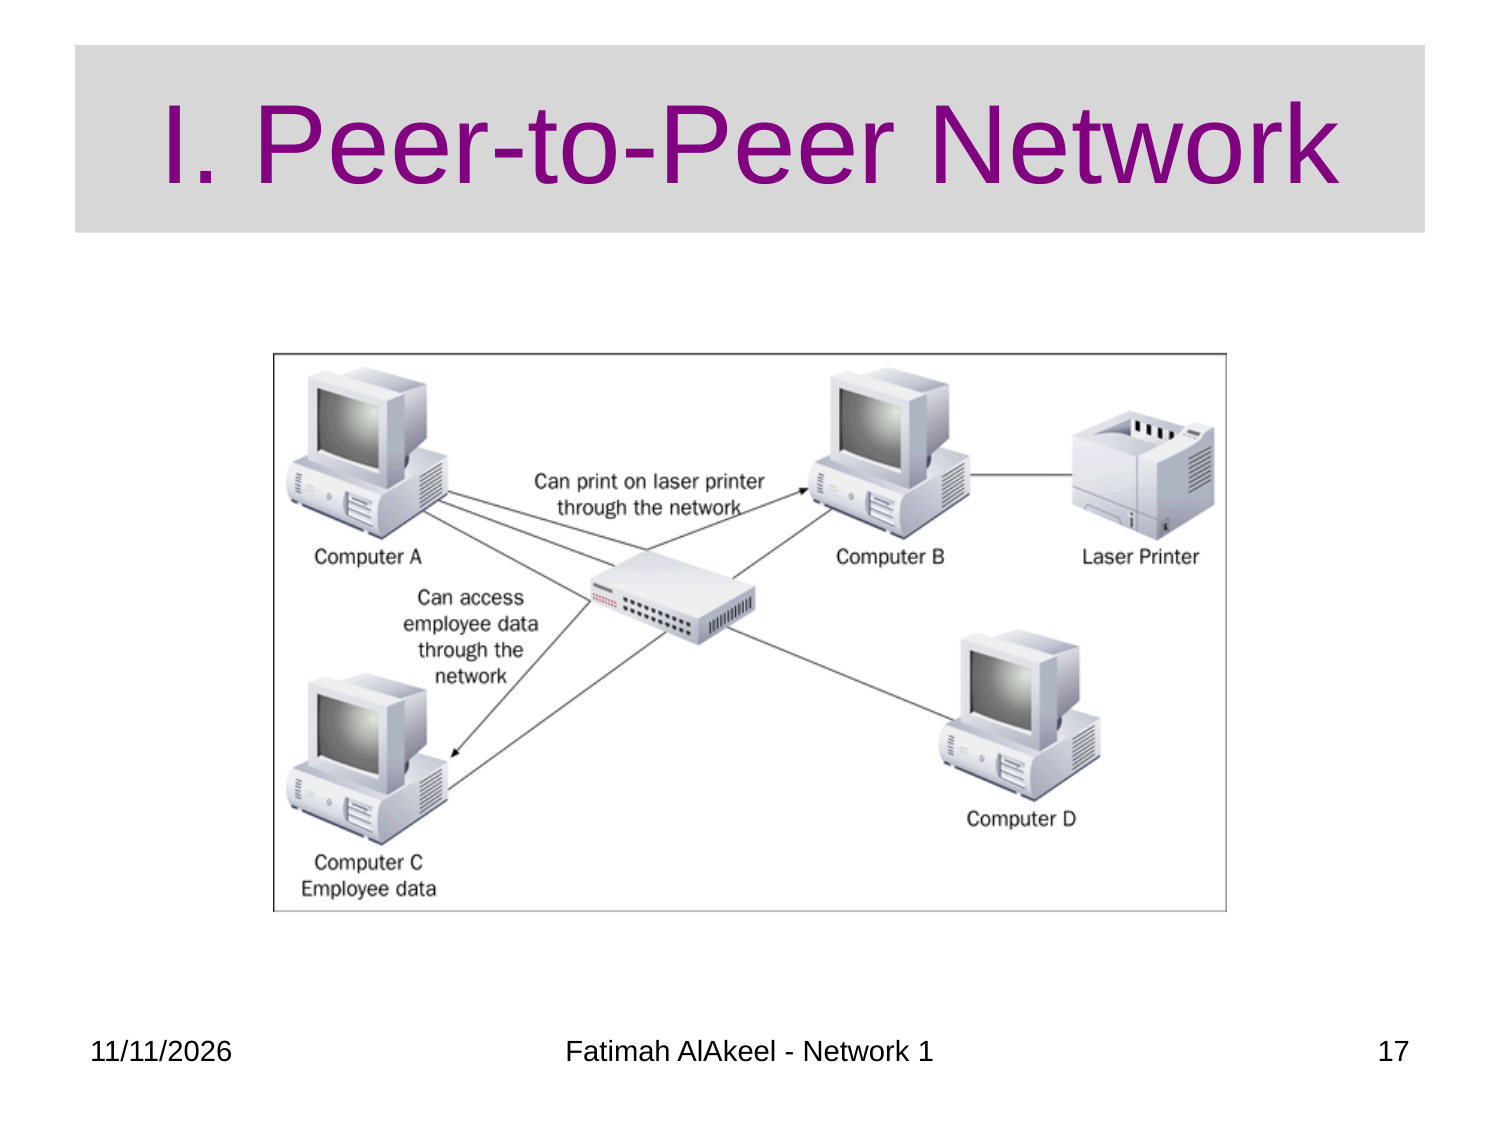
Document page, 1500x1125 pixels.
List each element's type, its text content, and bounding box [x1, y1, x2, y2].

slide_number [74, 1024, 426, 1103]
slide_number 17 [1074, 1024, 1426, 1103]
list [273, 262, 1227, 1006]
footer Fatimah AlAkeel - Network 1 [512, 1024, 988, 1103]
title I. Peer-to-Peer Network [74, 44, 1426, 233]
